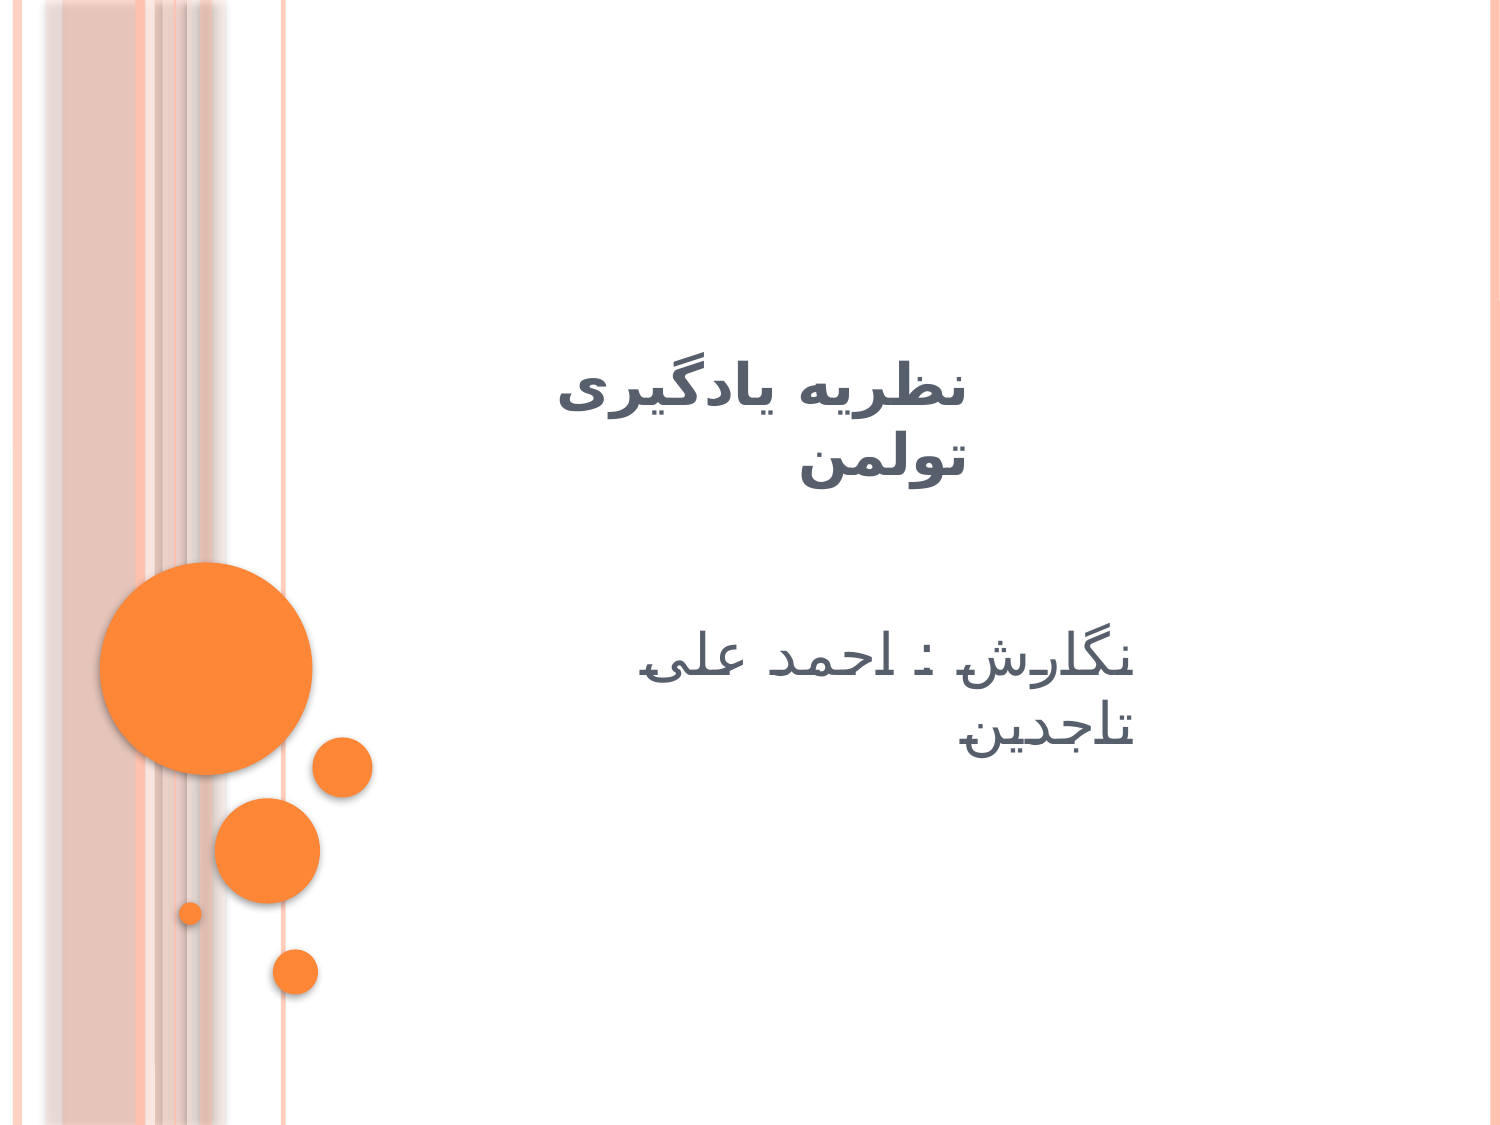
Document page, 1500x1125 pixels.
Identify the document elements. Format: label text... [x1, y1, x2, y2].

subtitle نظریه یادگیری تولمن [503, 339, 985, 528]
text_box نگارش : احمد علی تاجدین [480, 609, 1149, 809]
